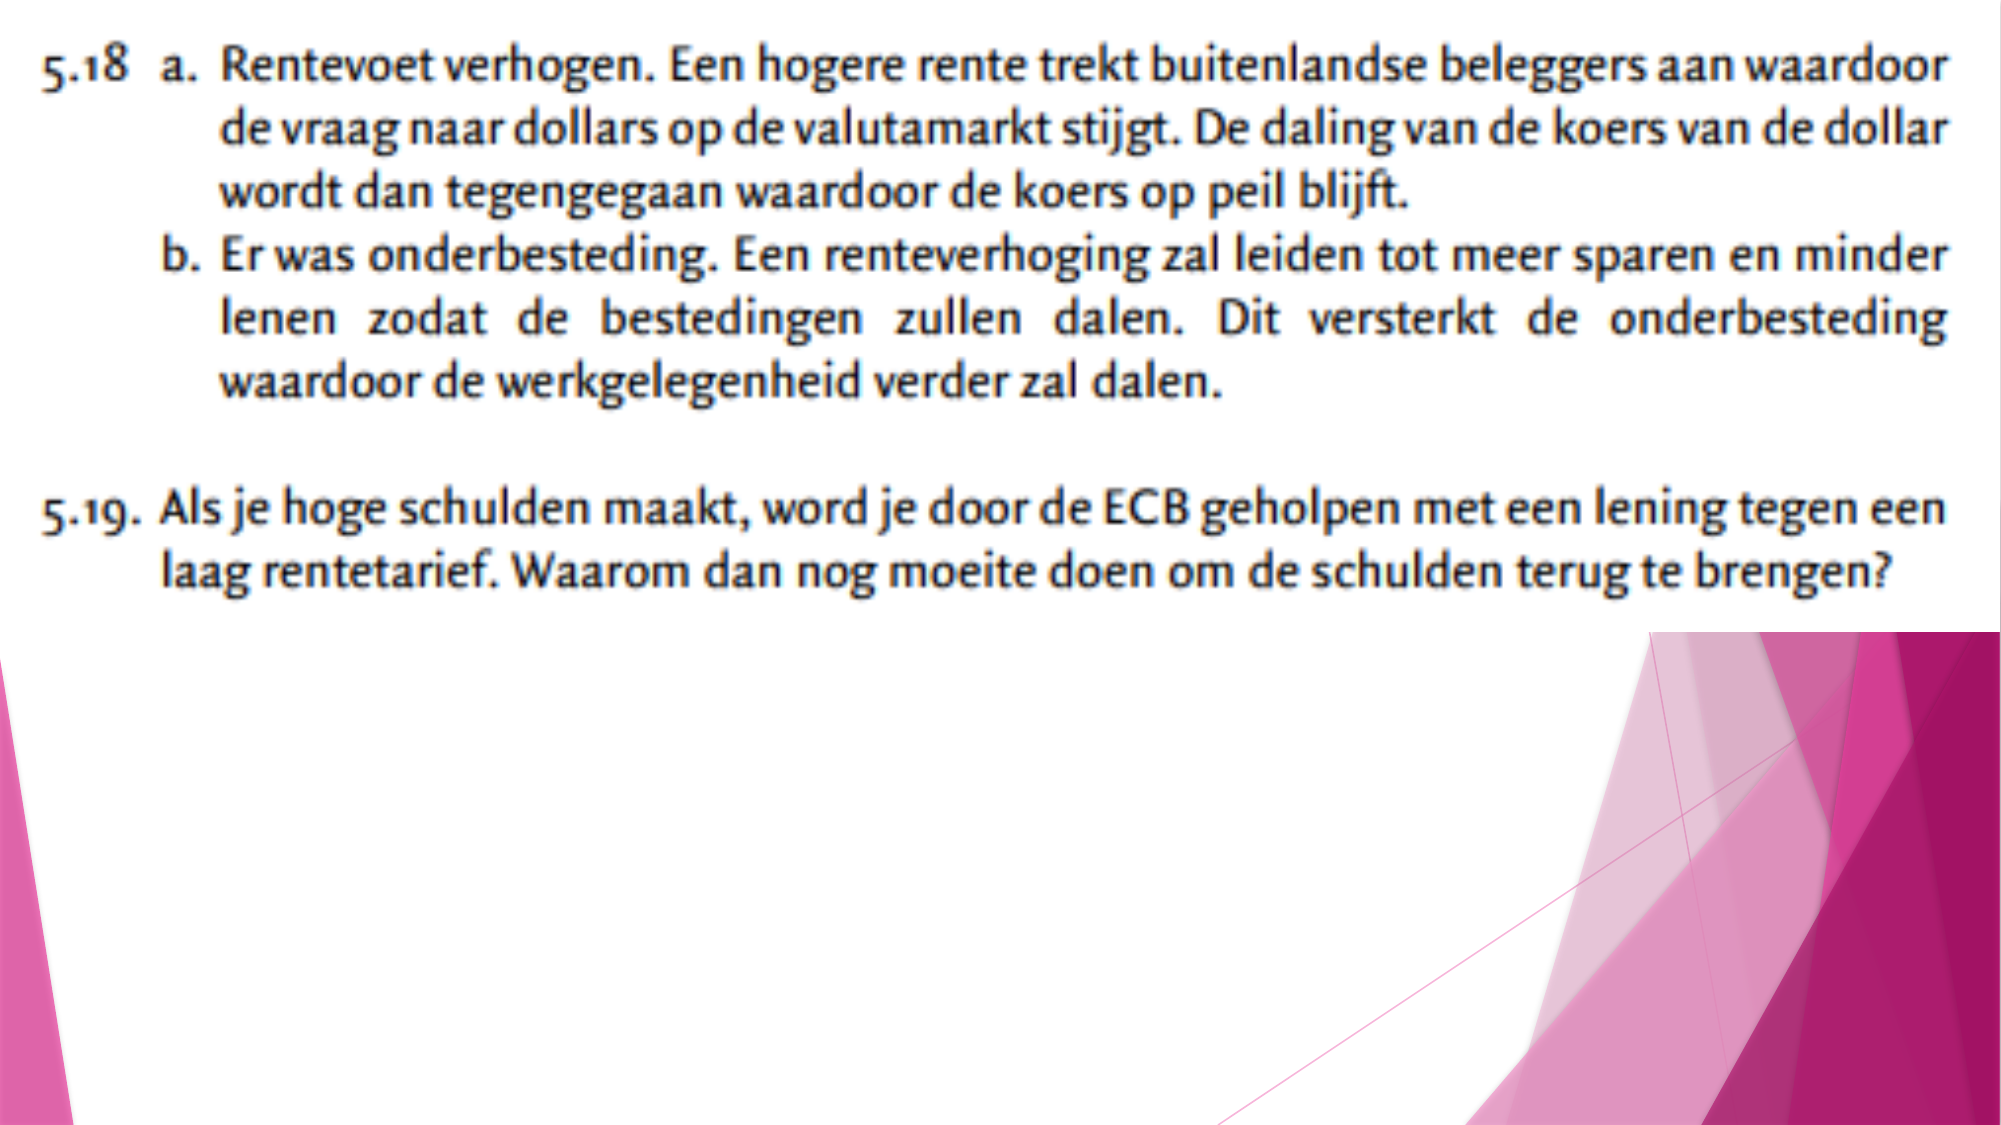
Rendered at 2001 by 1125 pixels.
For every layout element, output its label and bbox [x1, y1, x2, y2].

picture [0, 0, 2000, 632]
